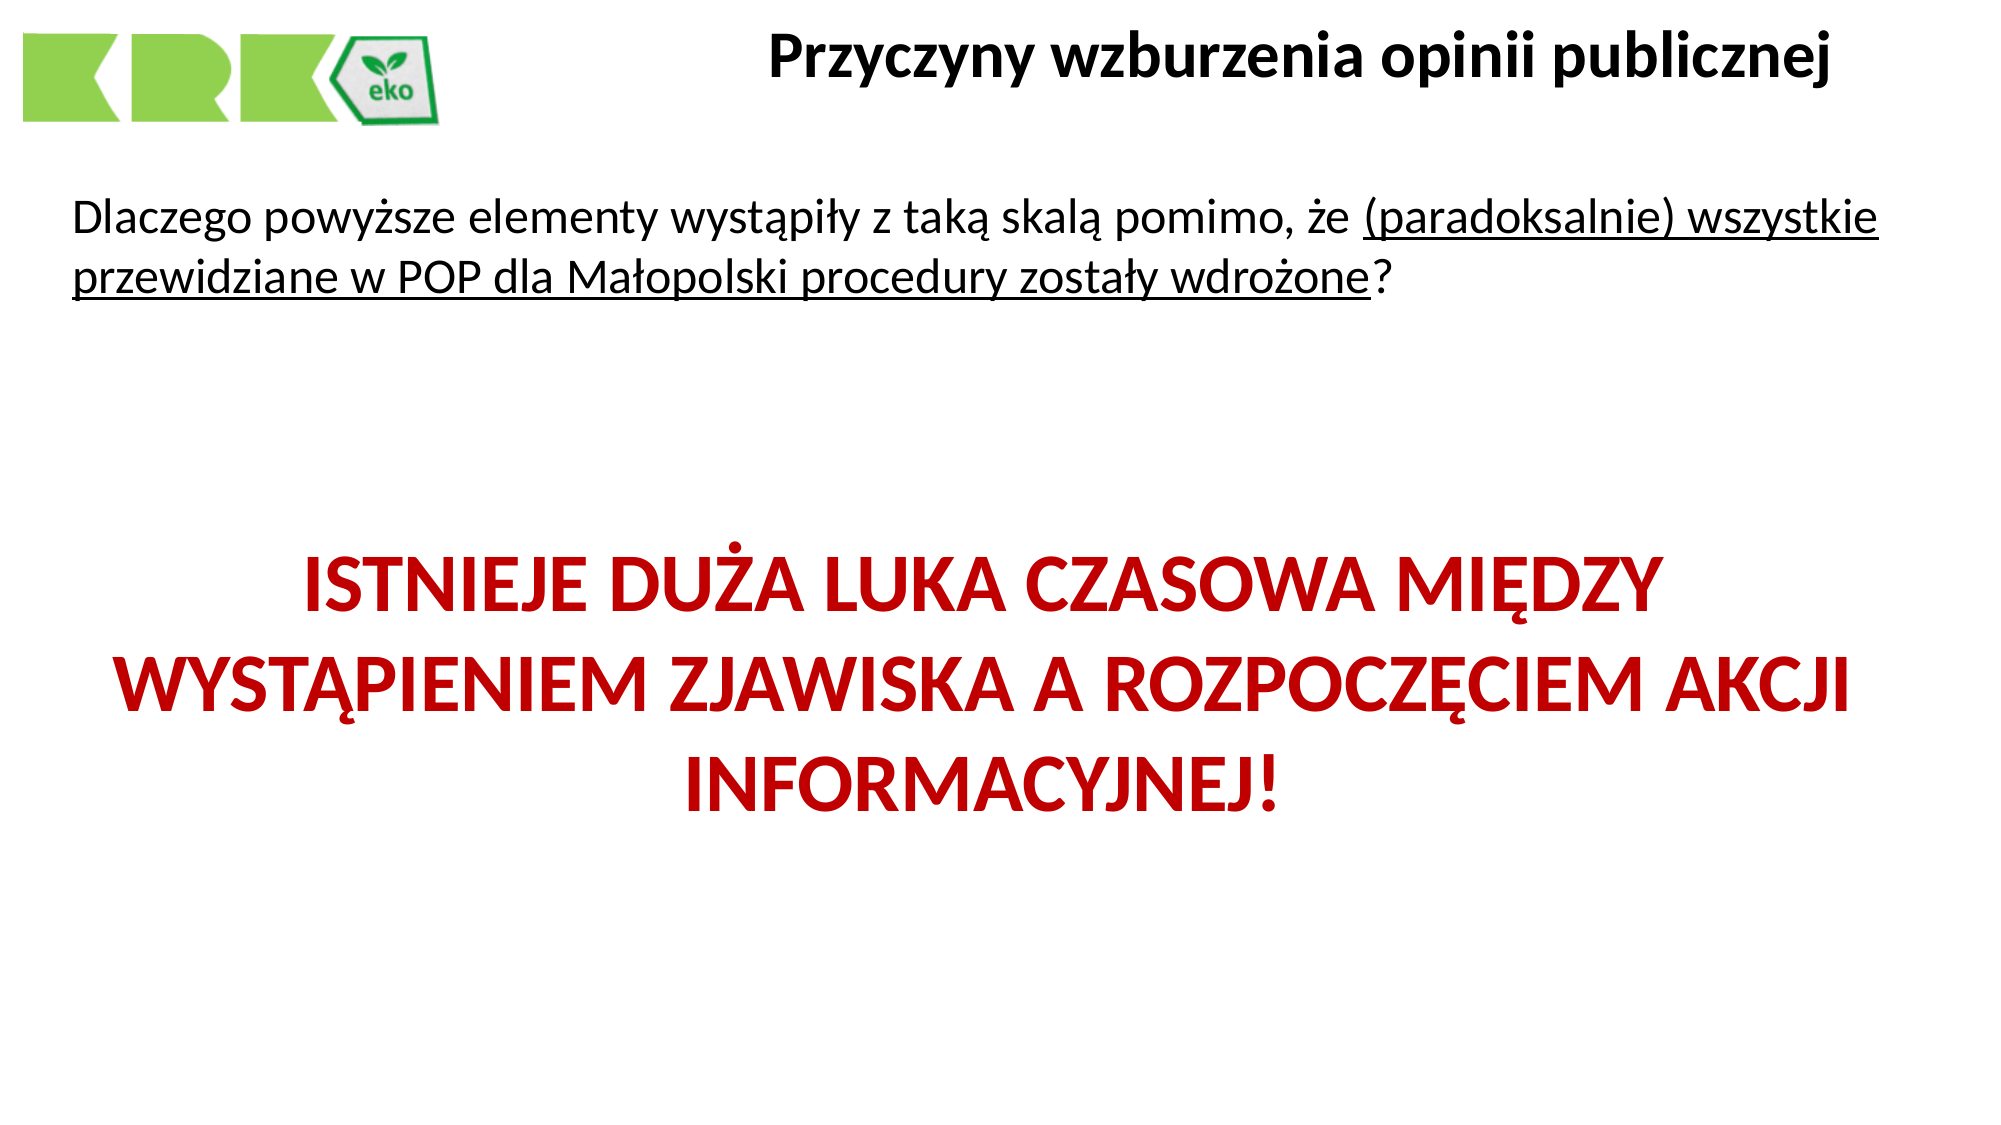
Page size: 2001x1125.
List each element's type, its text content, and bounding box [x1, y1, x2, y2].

text_box Przyczyny wzburzenia opinii publicznej [643, 3, 1959, 99]
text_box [23, 31, 441, 126]
text_box Dlaczego powyższe elementy wystąpiły z taką skalą pomimo, że (paradoksalnie) wszystkie przewidziane w POP dla Małopolski procedury zostały wdrożone? ISTNIEJE DUŻA LUKA CZASOWA MIĘDZY WYSTĄPIENIEM ZJAWISKA A ROZPOCZĘCIEM AKCJI INFORMACYJNEJ! [57, 176, 1909, 881]
